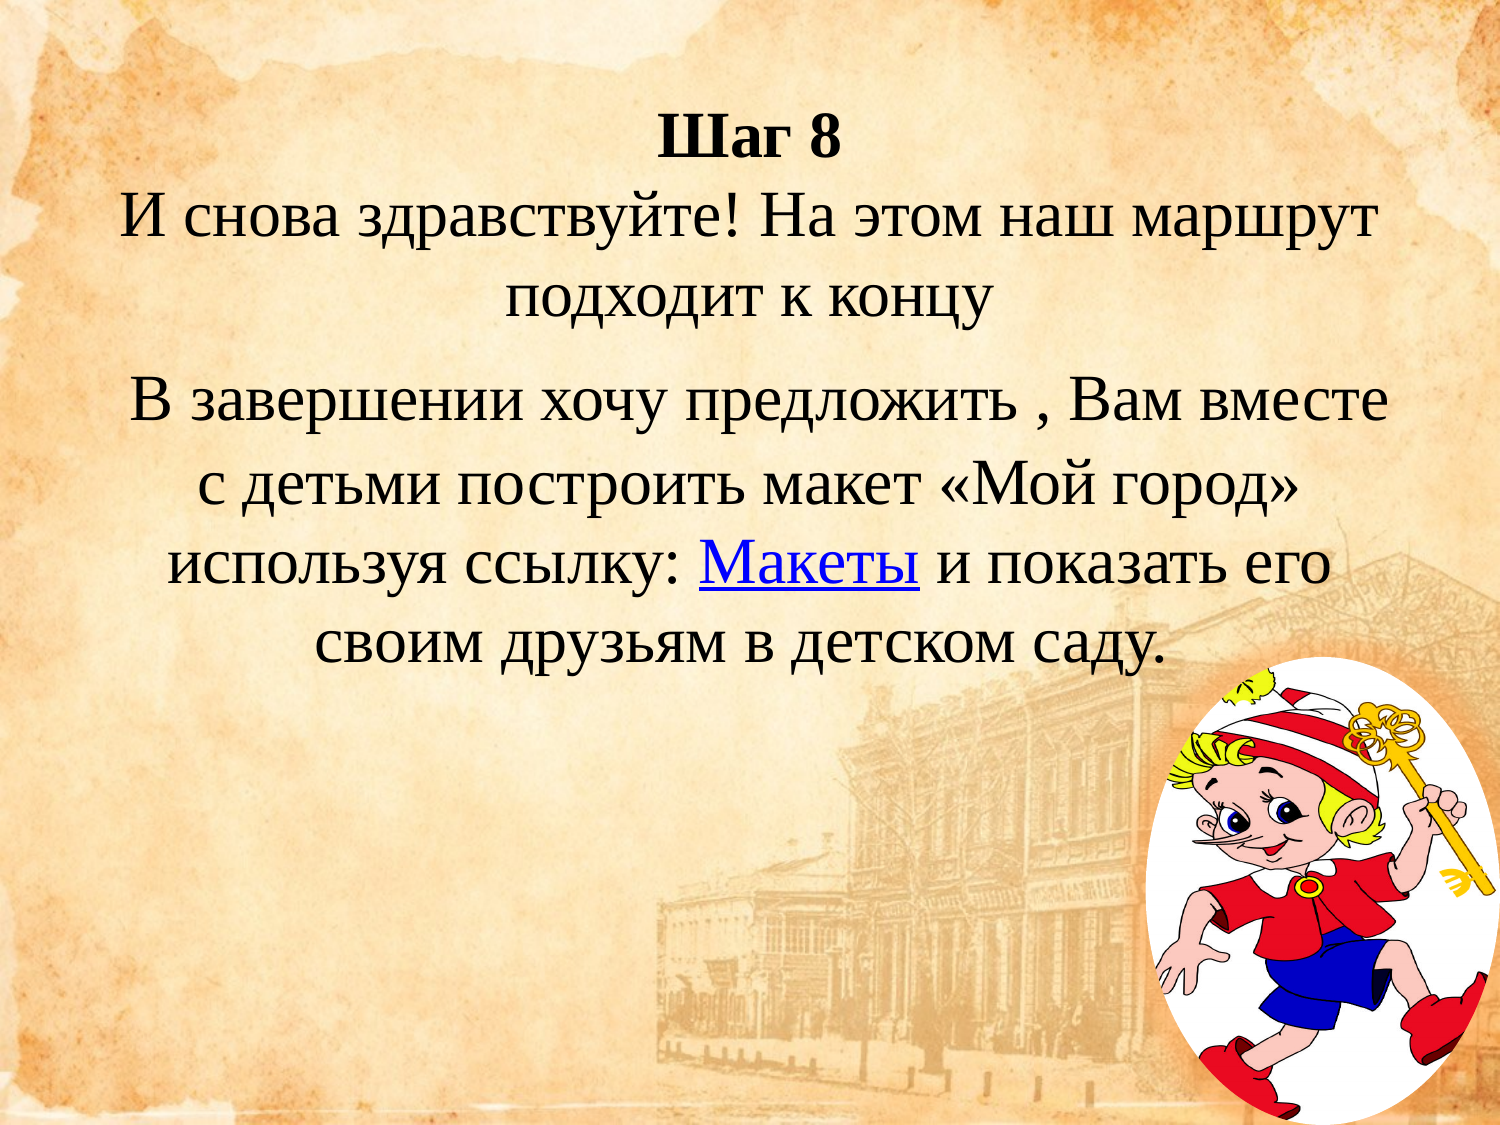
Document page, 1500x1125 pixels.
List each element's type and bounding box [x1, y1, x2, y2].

list [0, 0, 1500, 1125]
picture [1145, 656, 1500, 1125]
